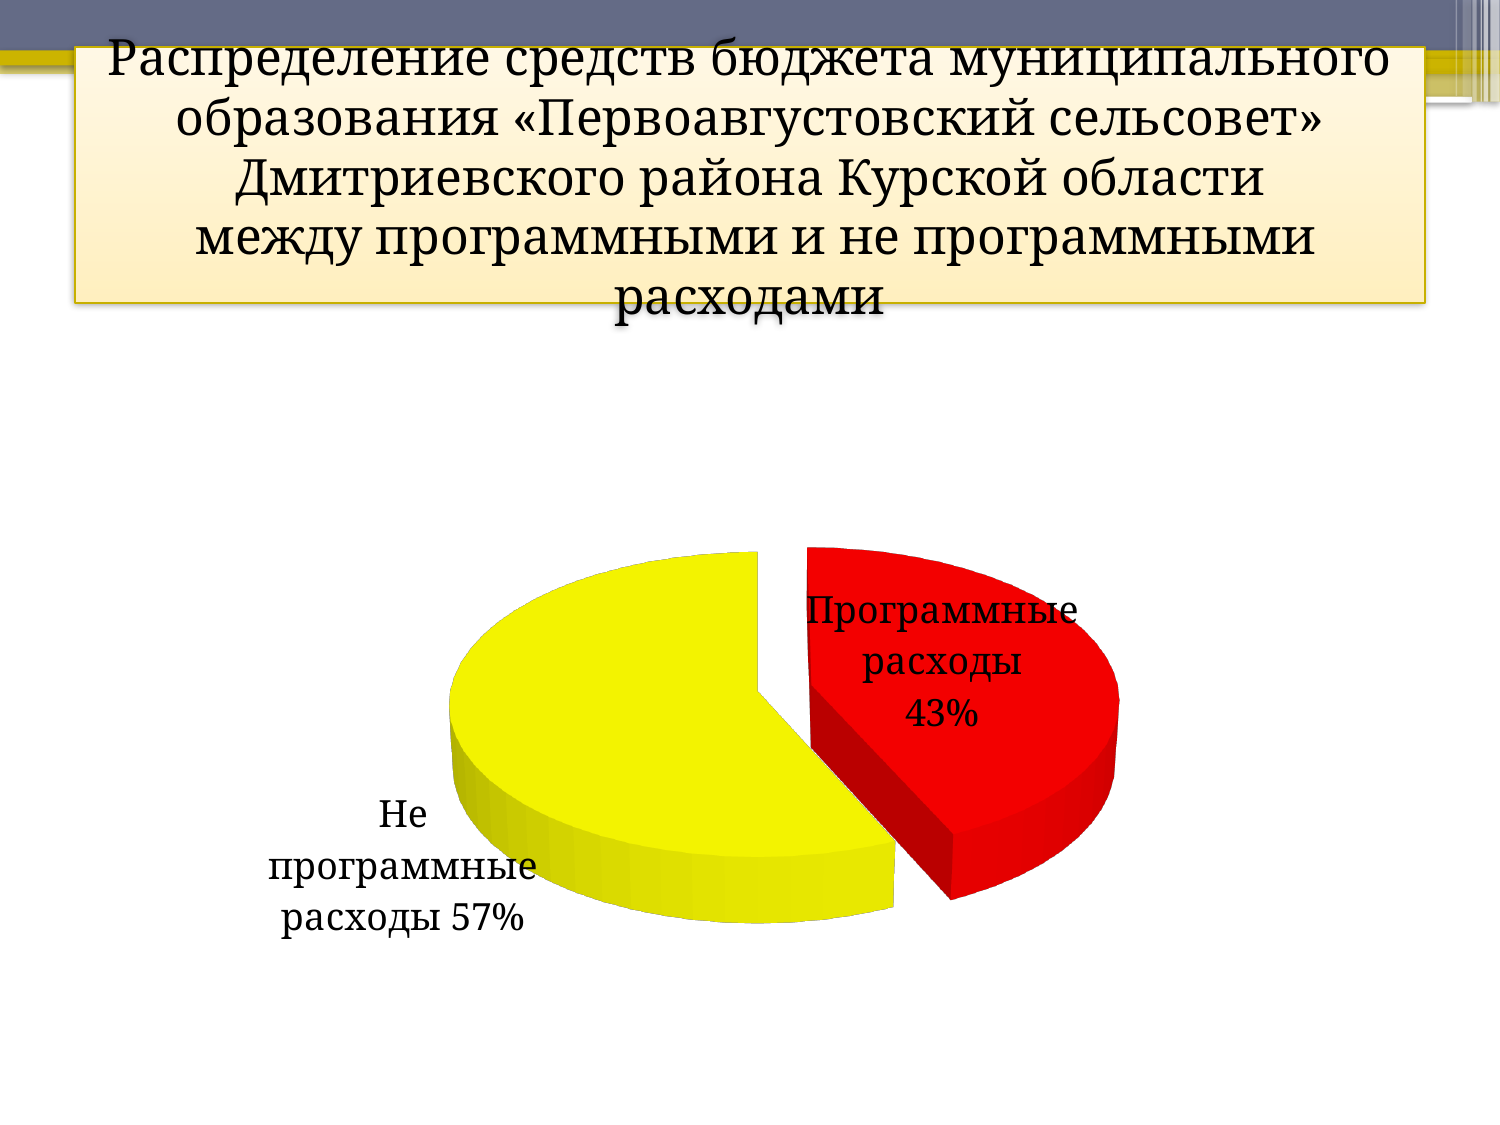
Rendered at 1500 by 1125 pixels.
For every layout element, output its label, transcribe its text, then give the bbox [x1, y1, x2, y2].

title Распределение средств бюджета муниципального образования «Первоавгустовский сельсовет» Дмитриевского района Курской области между программными и не программными расходами [74, 46, 1426, 304]
chart [70, 351, 1421, 1072]
